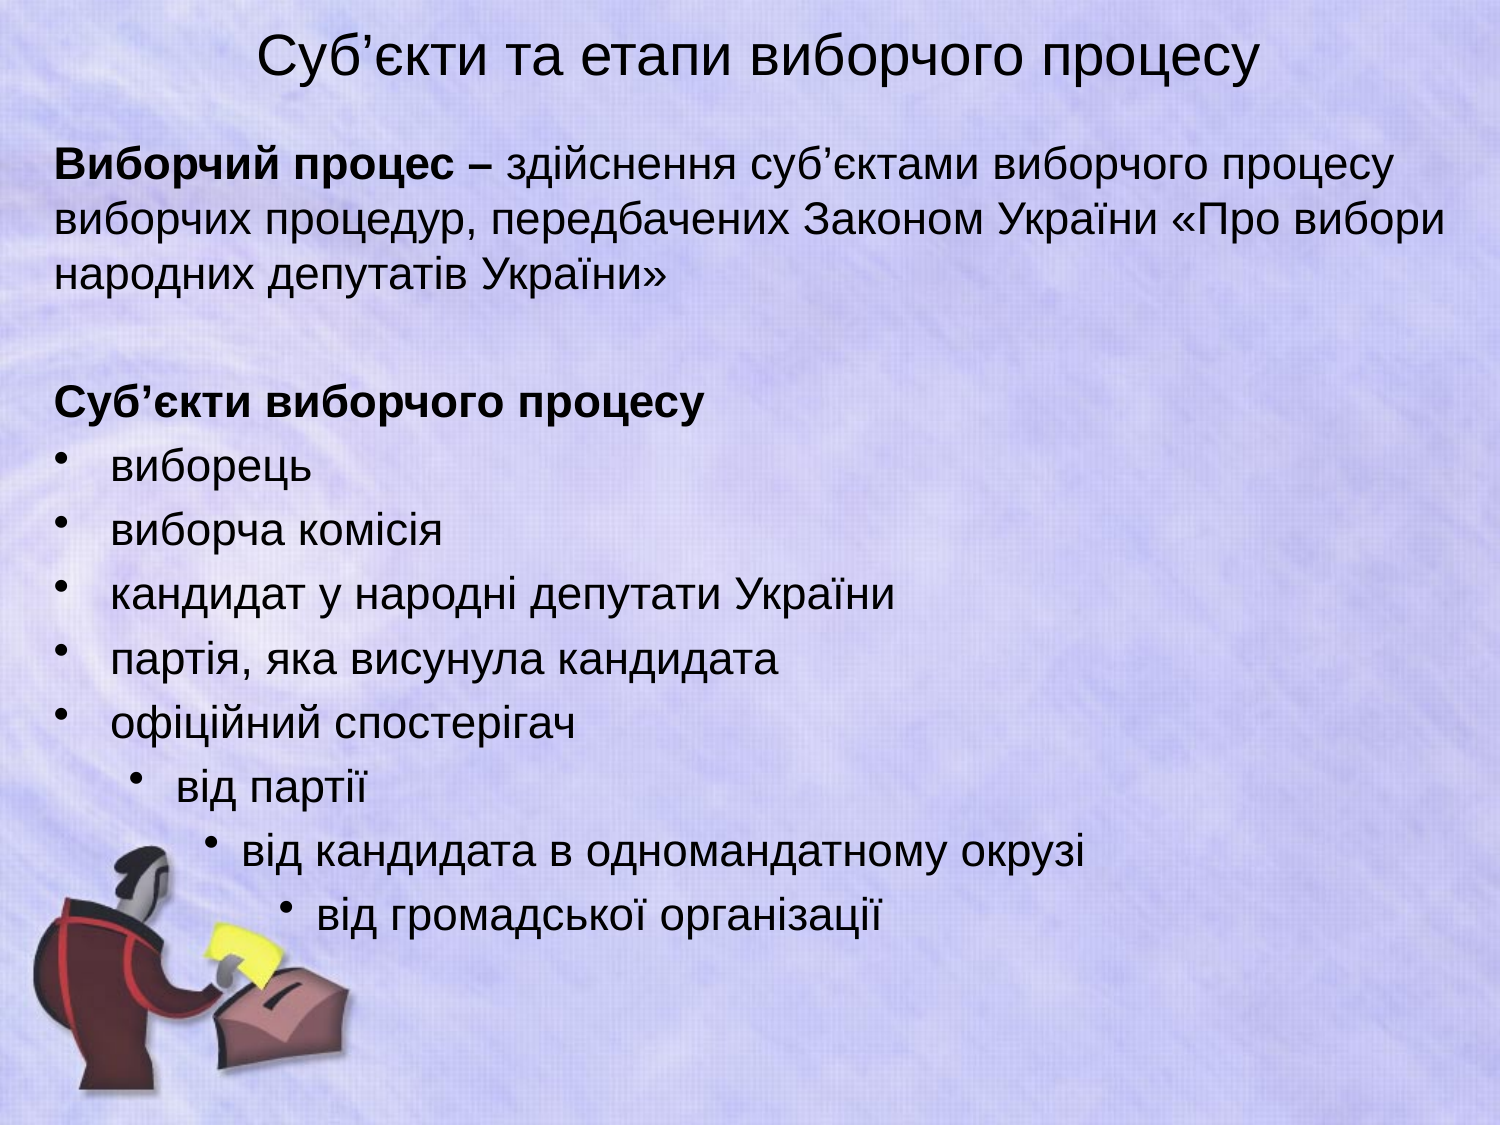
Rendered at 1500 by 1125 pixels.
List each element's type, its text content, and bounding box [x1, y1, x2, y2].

picture [0, 0, 1500, 1125]
list Виборчий процес – здійснення суб’єктами виборчого процесу виборчих процедур, передбачених Законом України «Про вибори народних депутатів України» Суб’єкти виборчого процесу виборець виборча комісія кандидат у народні депутати України партія, яка висунула кандидата офіційний спостерігач від партії від кандидата в одномандатному окрузі від громадської організації [38, 125, 1480, 942]
title Суб’єкти та етапи виборчого процесу [38, 44, 1480, 125]
